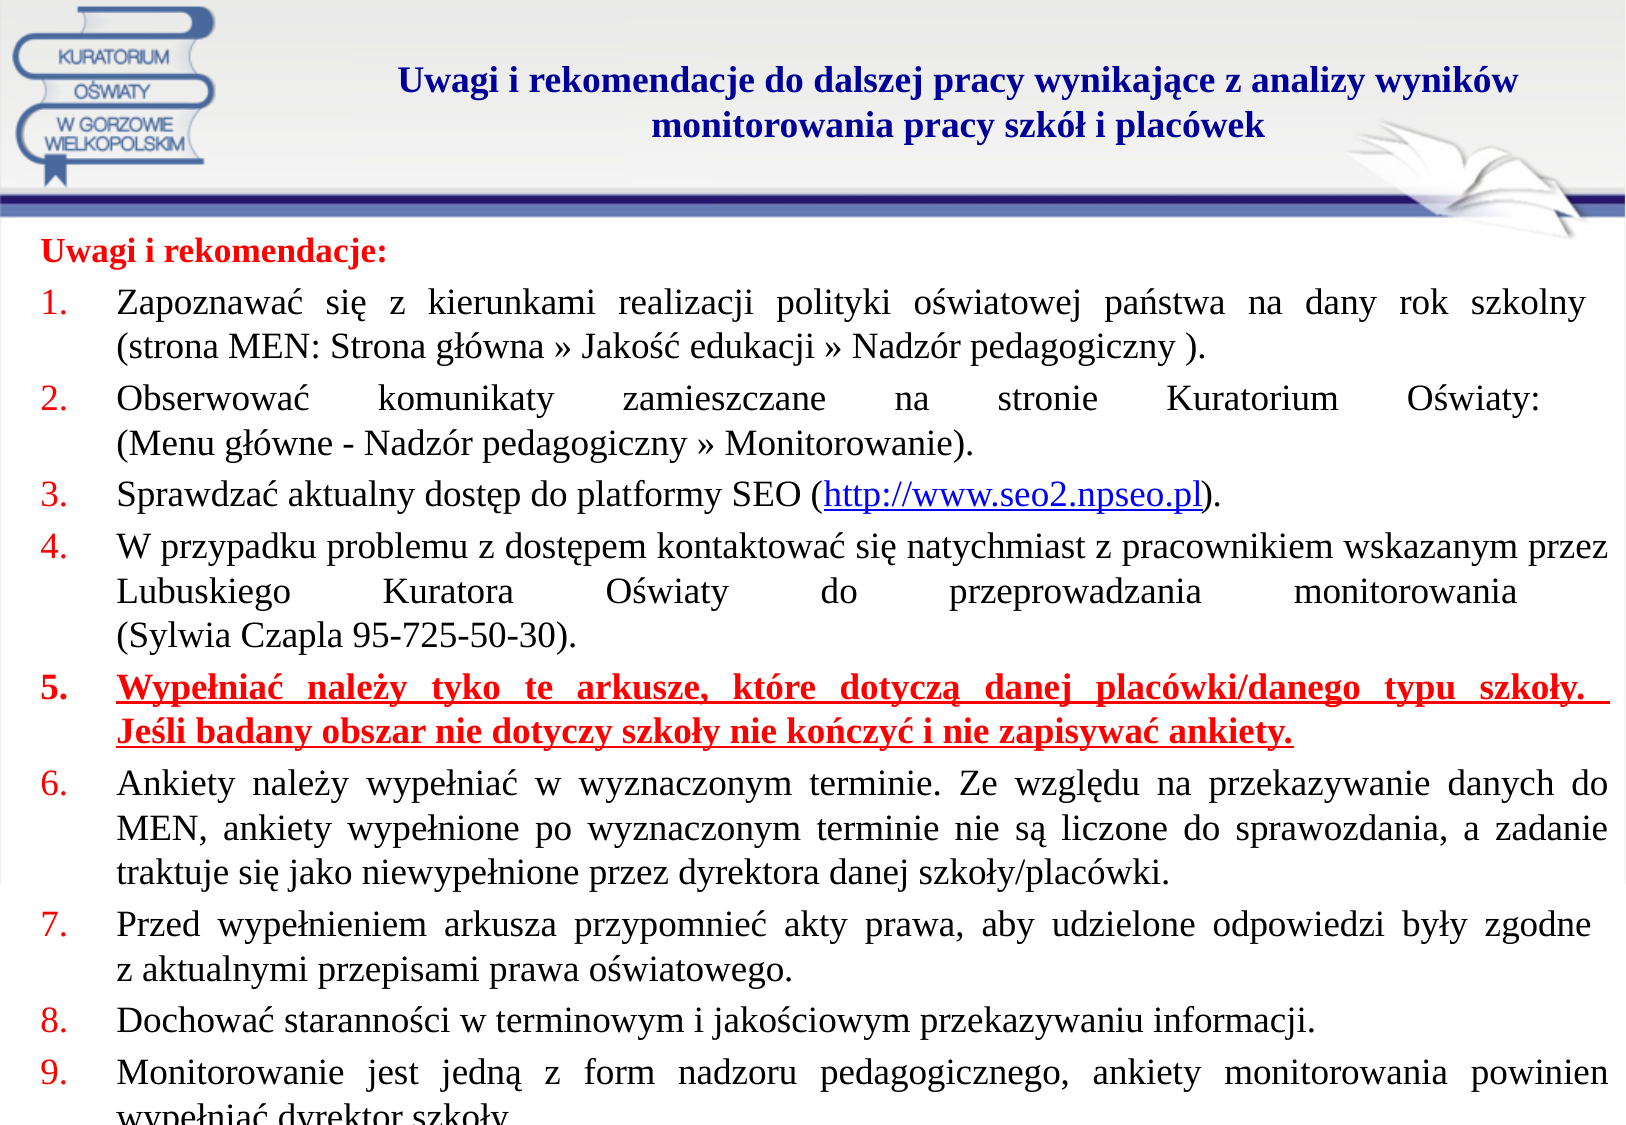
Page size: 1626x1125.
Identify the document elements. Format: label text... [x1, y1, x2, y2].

list Uwagi i rekomendacje: Zapoznawać się z kierunkami realizacji polityki oświatowej państwa na dany rok szkolny (strona MEN: Strona główna » Jakość edukacji » Nadzór pedagogiczny ). Obserwować komunikaty zamieszczane na stronie Kuratorium Oświaty: (Menu główne - Nadzór pedagogiczny » Monitorowanie). Sprawdzać aktualny dostęp do platformy SEO (http://www.seo2.npseo.pl). W przypadku problemu z dostępem kontaktować się natychmiast z pracownikiem wskazanym przez Lubuskiego Kuratora Oświaty do przeprowadzania monitorowania (Sylwia Czapla 95-725-50-30). Wypełniać należy tyko te arkusze, które dotyczą danej placówki/danego typu szkoły. Jeśli badany obszar nie dotyczy szkoły nie kończyć i nie zapisywać ankiety. Ankiety należy wypełniać w wyznaczonym terminie. Ze względu na przekazywanie danych do MEN, ankiety wypełnione po wyznaczonym terminie nie są liczone do sprawozdania, a zadanie traktuje się jako niewypełnione przez dyrektora danej szkoły/placówki. Przed wypełnieniem arkusza przypomnieć akty prawa, aby udzielone odpowiedzi były zgodne z aktualnymi przepisami prawa oświatowego. Dochować staranności w terminowym i jakościowym przekazywaniu informacji. Monitorowanie jest jedną z form nadzoru pedagogicznego, ankiety monitorowania powinien wypełniać dyrektor szkoły. [25, 219, 1625, 1125]
picture [0, 0, 1626, 1125]
title Uwagi i rekomendacje do dalszej pracy wynikające z analizy wyników monitorowania pracy szkół i placówek [317, 23, 1600, 176]
